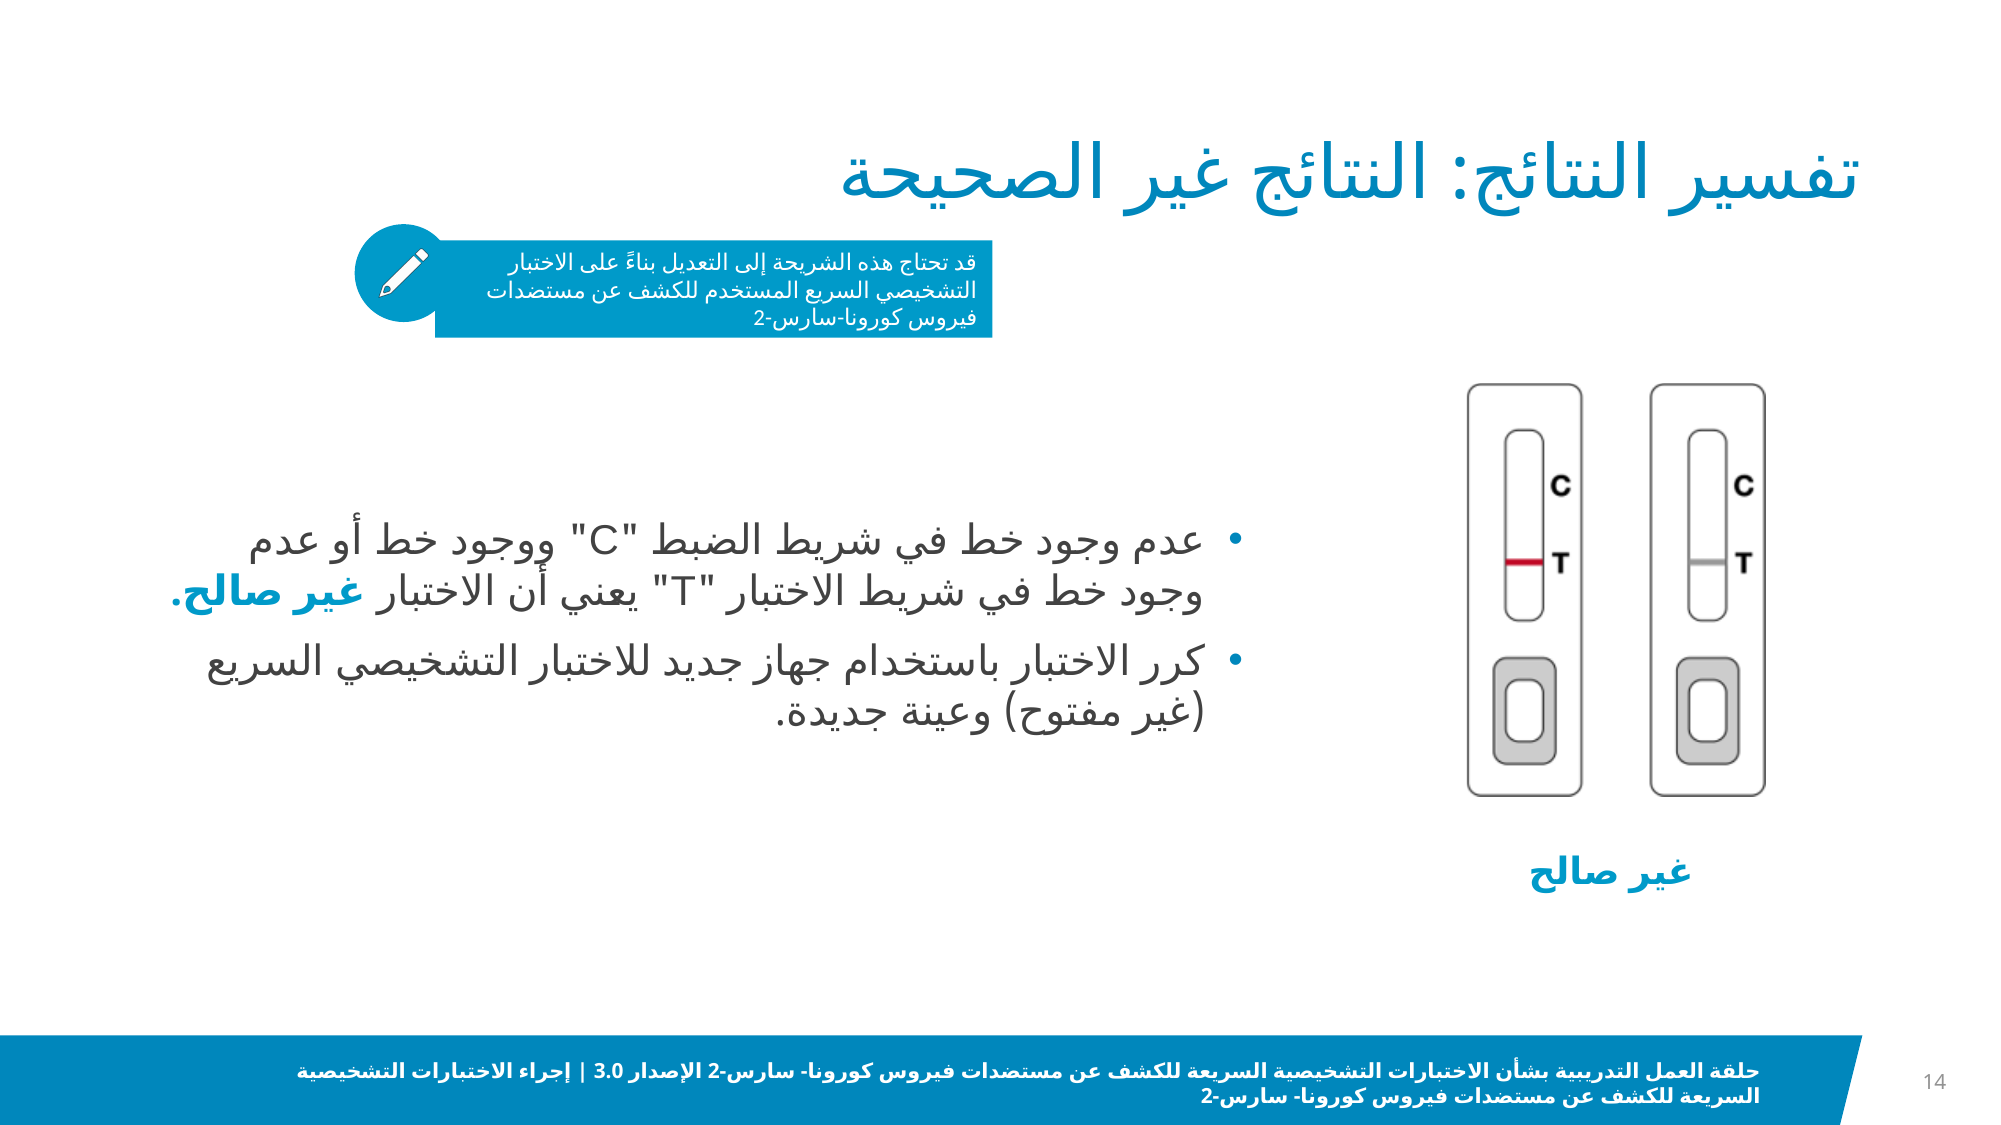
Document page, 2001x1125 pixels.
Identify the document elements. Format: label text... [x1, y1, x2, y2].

picture [1466, 383, 1766, 797]
footer حلقة العمل التدريبية بشأن الاختبارات التشخيصية السريعة للكشف عن مستضدات فيروس كورونا- سارس-2 الإصدار 3.0 | إجراء الاختبارات التشخيصية السريعة للكشف عن مستضدات فيروس كورونا- سارس-2 [239, 1041, 1761, 1124]
title تفسير النتائج: النتائج غير الصحيحة [137, 59, 1863, 215]
list عدم وجود خط في شريط الضبط "C" ووجود خط أو عدم وجود خط في شريط الاختبار "T" يعني أن الاختبار غير صالح. كرر الاختبار باستخدام جهاز جديد للاختبار التشخيصي السريع (غير مفتوح) وعينة جديدة. [137, 505, 1258, 1125]
slide_number 14 [1862, 1035, 1947, 1125]
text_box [354, 224, 993, 323]
text_box غير صالح [1499, 839, 1709, 900]
